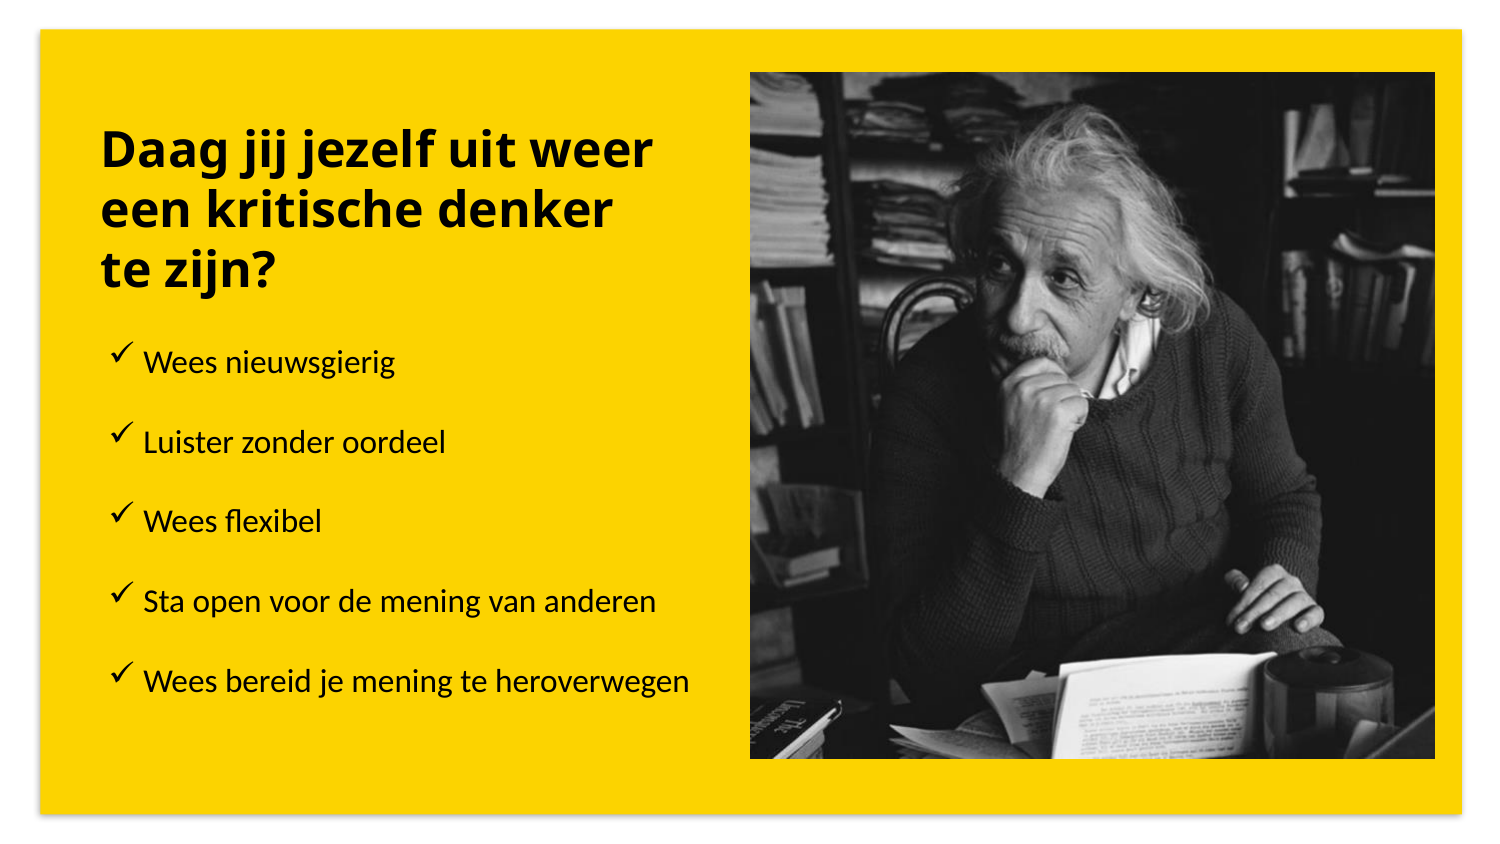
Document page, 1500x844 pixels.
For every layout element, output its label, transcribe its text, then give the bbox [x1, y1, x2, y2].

text_box Daag jij jezelf uit weer een kritische denker te zijn? [86, 110, 682, 306]
text_box [40, 29, 1463, 815]
picture [749, 72, 1435, 760]
text_box Wees nieuwsgierig Luister zonder oordeel Wees flexibel Sta open voor de mening van anderen Wees bereid je mening te heroverwegen [93, 292, 723, 707]
